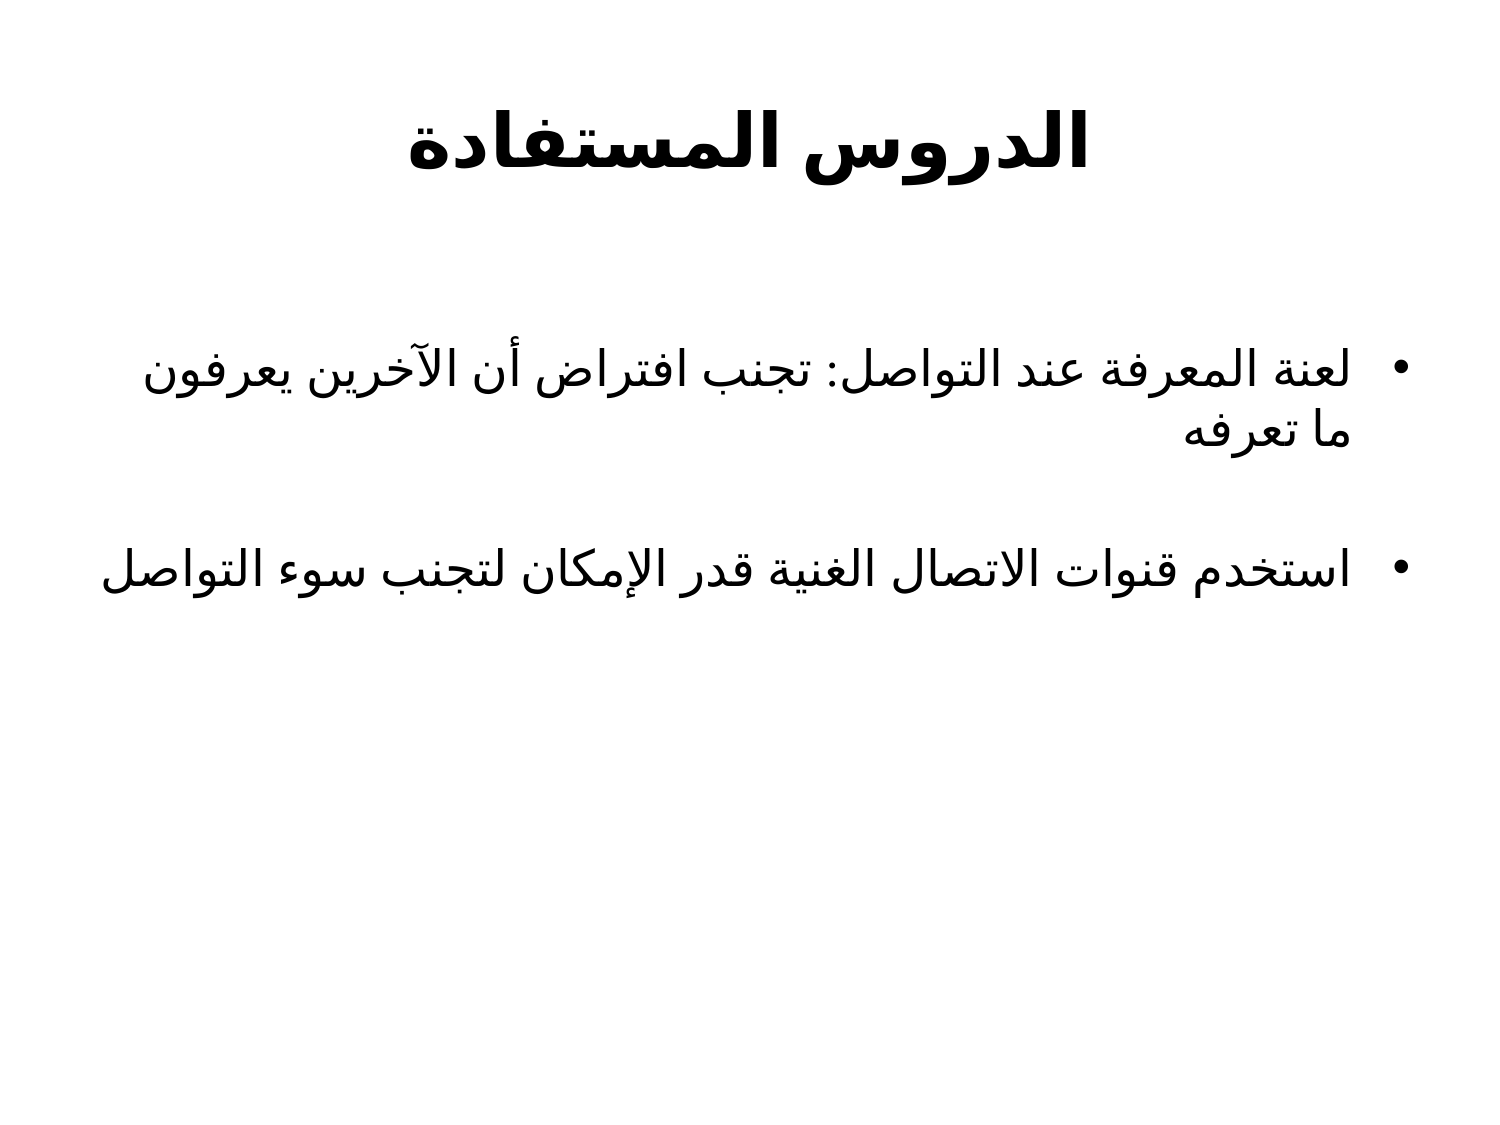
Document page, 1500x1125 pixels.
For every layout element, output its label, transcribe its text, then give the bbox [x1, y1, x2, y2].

list لعنة المعرفة عند التواصل: تجنب افتراض أن الآخرين يعرفون ما تعرفه استخدم قنوات الاتصال الغنية قدر الإمكان لتجنب سوء التواصل [75, 329, 1425, 1125]
title الدروس المستفادة [75, 44, 1425, 232]
